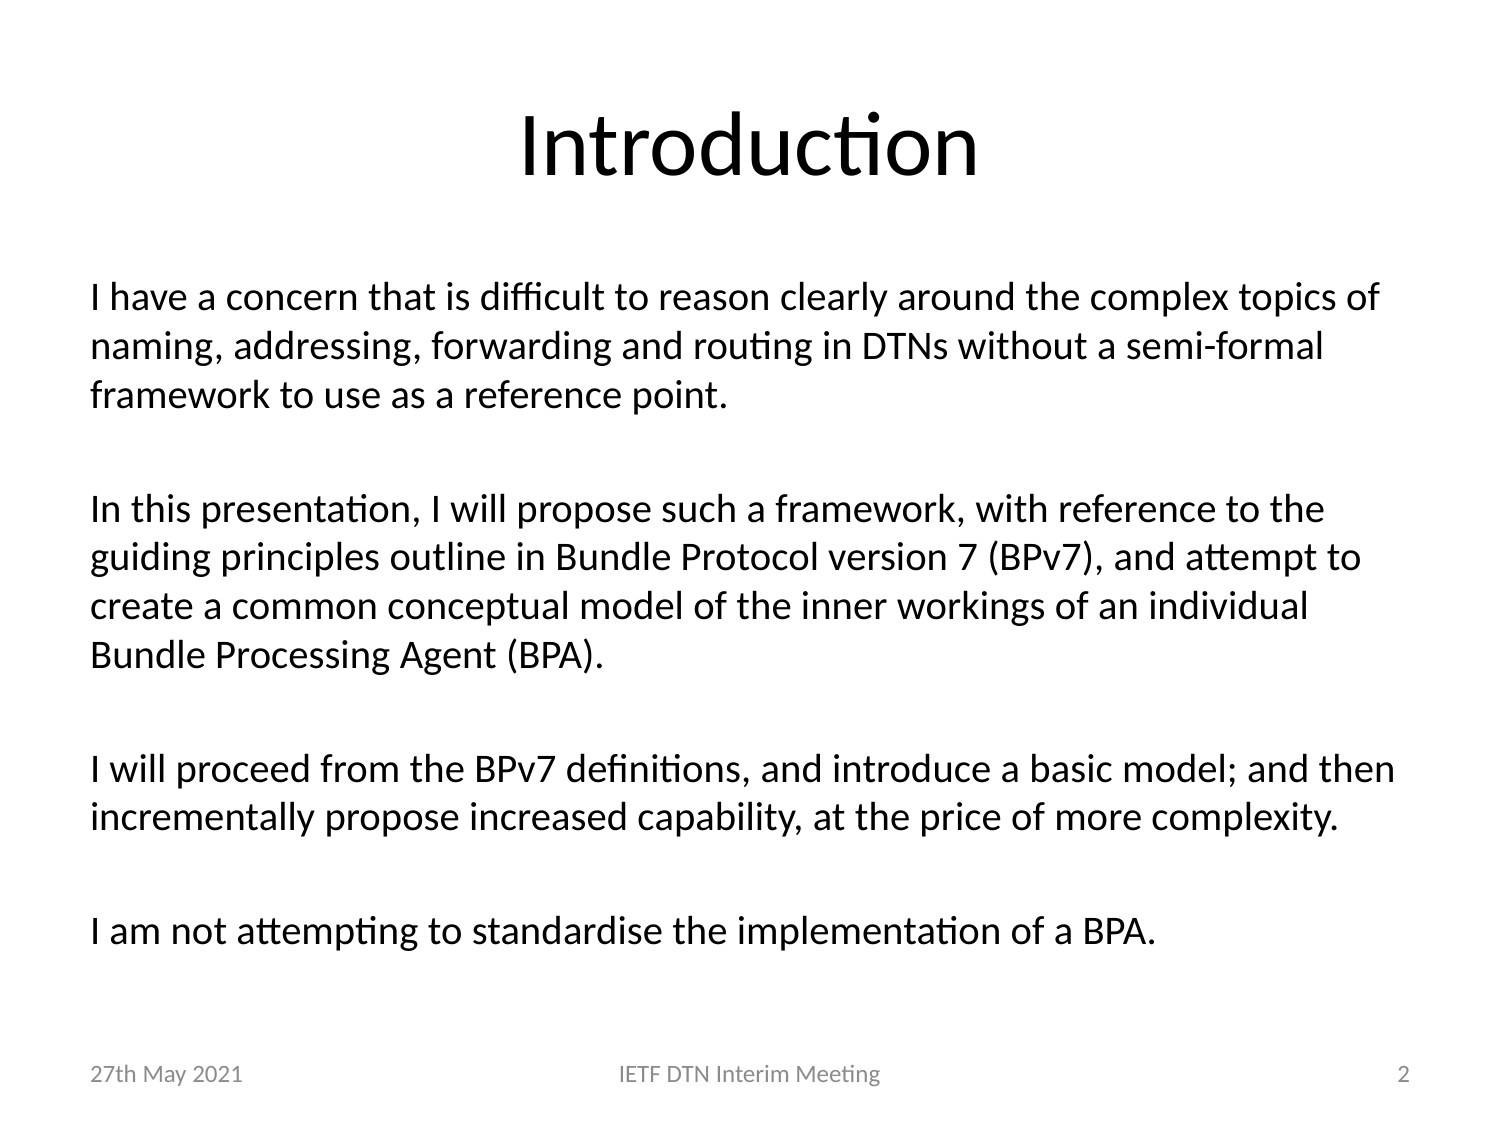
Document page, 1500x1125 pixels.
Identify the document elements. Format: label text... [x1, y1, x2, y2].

slide_number 2 [1074, 1042, 1425, 1103]
footer IETF DTN Interim Meeting [512, 1042, 988, 1103]
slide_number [75, 1042, 425, 1103]
title Introduction [75, 45, 1425, 233]
list I have a concern that is difficult to reason clearly around the complex topics of naming, addressing, forwarding and routing in DTNs without a semi-formal framework to use as a reference point. In this presentation, I will propose such a framework, with reference to the guiding principles outline in Bundle Protocol version 7 (BPv7), and attempt to create a common conceptual model of the inner workings of an individual Bundle Processing Agent (BPA). I will proceed from the BPv7 definitions, and introduce a basic model; and then incrementally propose increased capability, at the price of more complexity. I am not attempting to standardise the implementation of a BPA. [75, 262, 1425, 1005]
